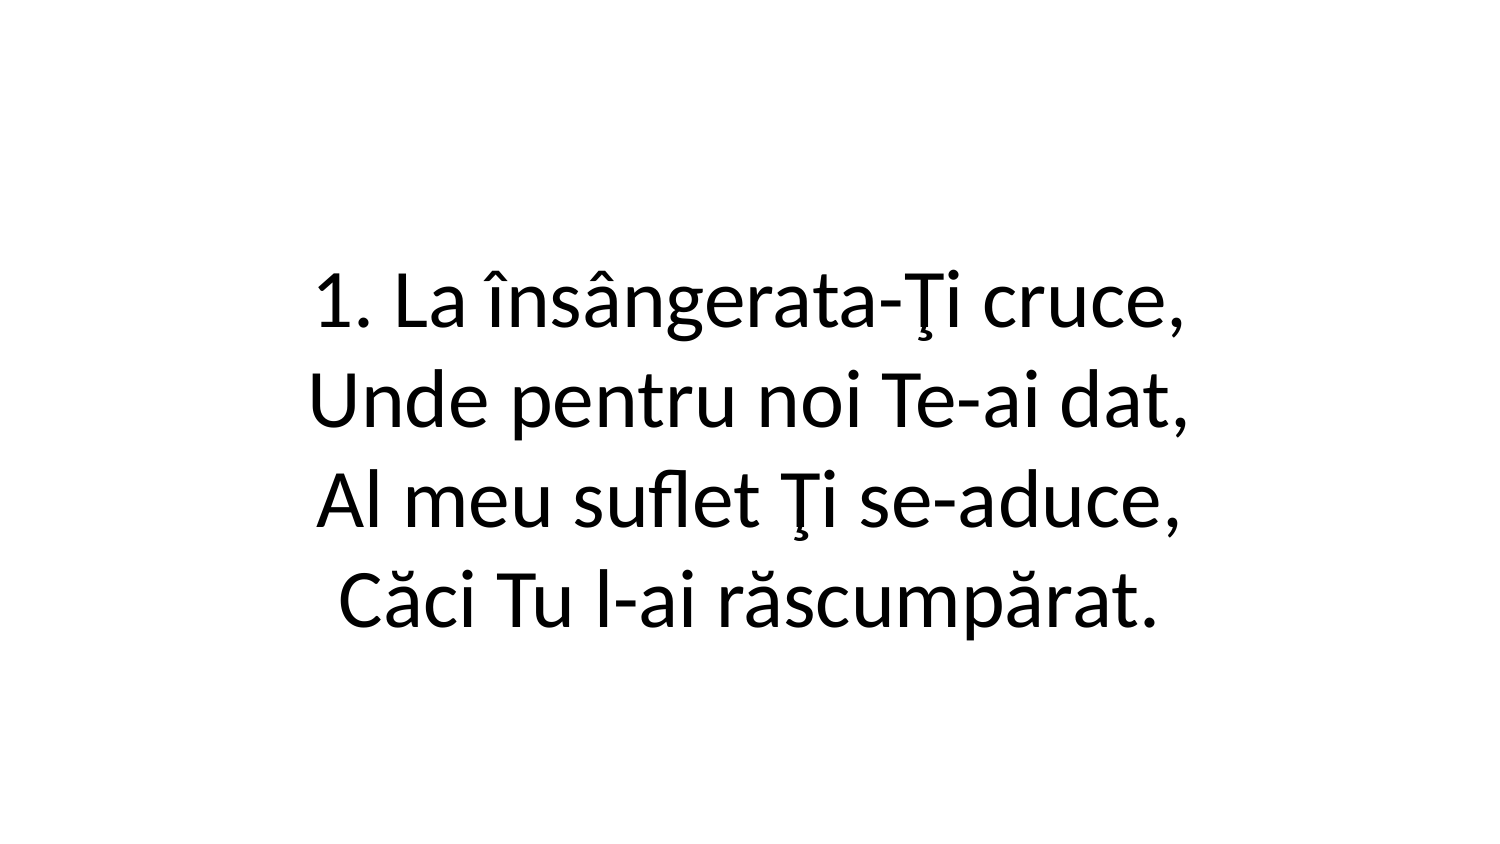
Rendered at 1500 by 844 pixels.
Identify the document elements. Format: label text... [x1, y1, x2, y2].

text_box 1. La însângerata-Ţi cruce, Unde pentru noi Te-ai dat, Al meu suflet Ţi se-aduce, Căci Tu l-ai răscumpărat. [293, 192, 1207, 652]
